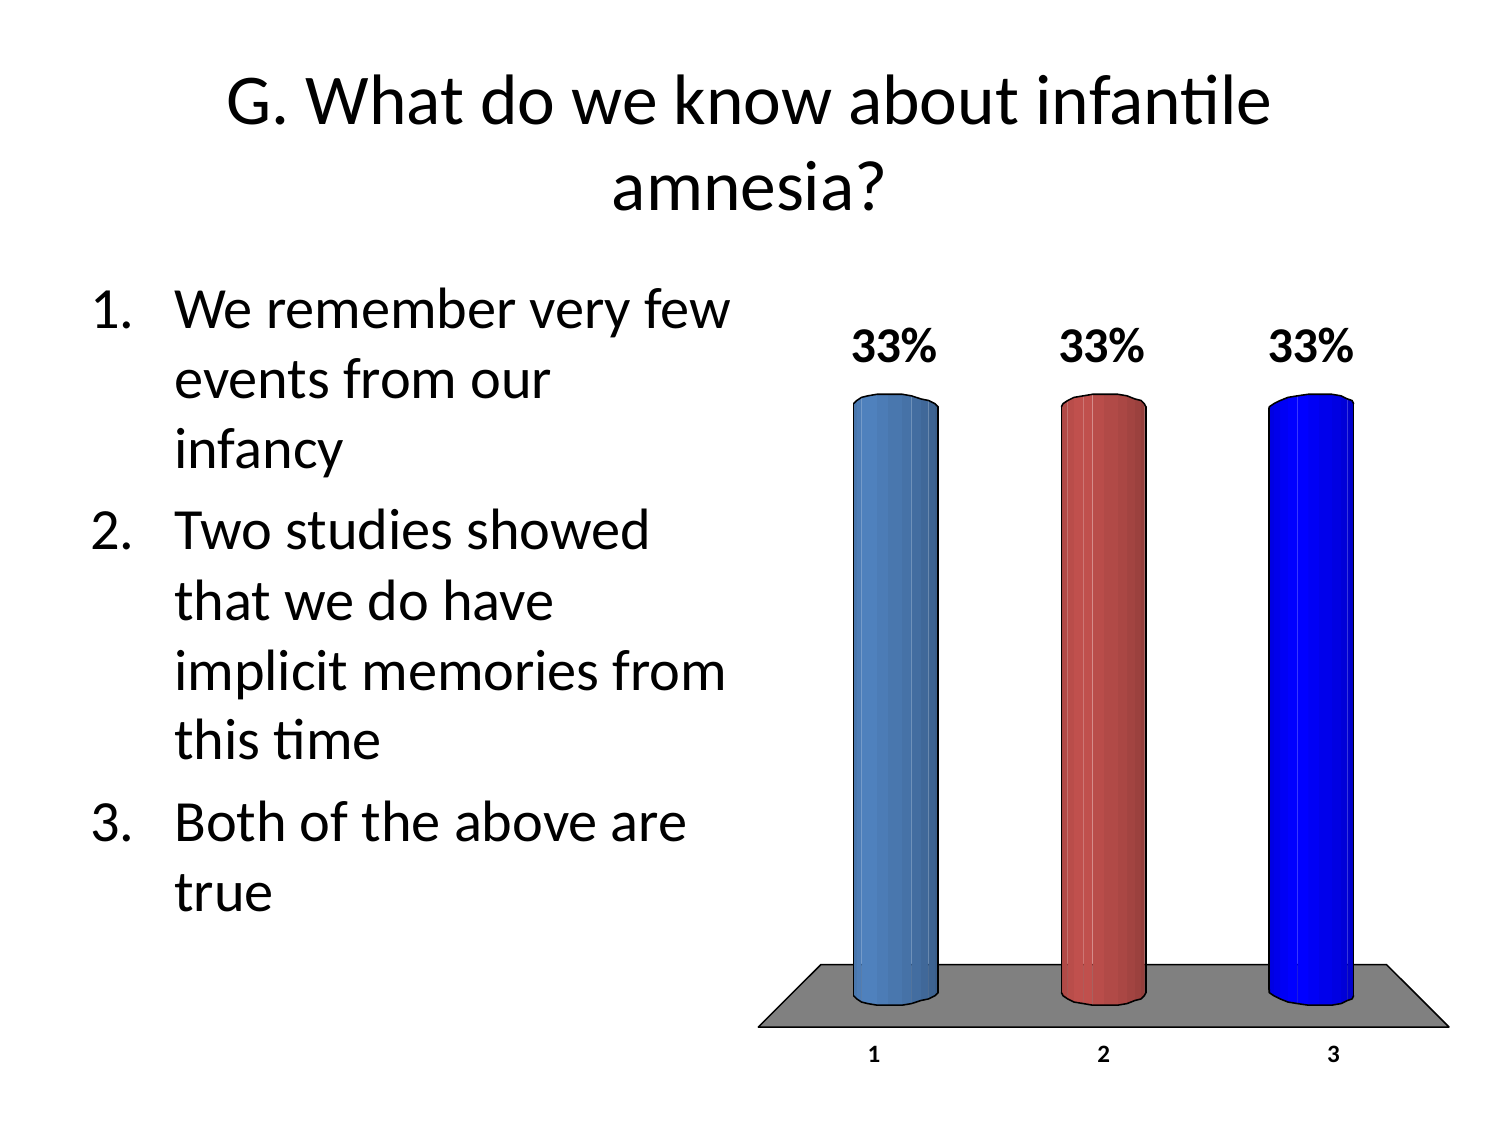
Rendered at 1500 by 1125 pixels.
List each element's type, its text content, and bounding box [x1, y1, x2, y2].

title G. What do we know about infantile amnesia? [75, 45, 1425, 233]
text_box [739, 270, 1490, 1115]
list We remember very few events from our infancy Two studies showed that we do have implicit memories from this time Both of the above are true [75, 262, 750, 1005]
